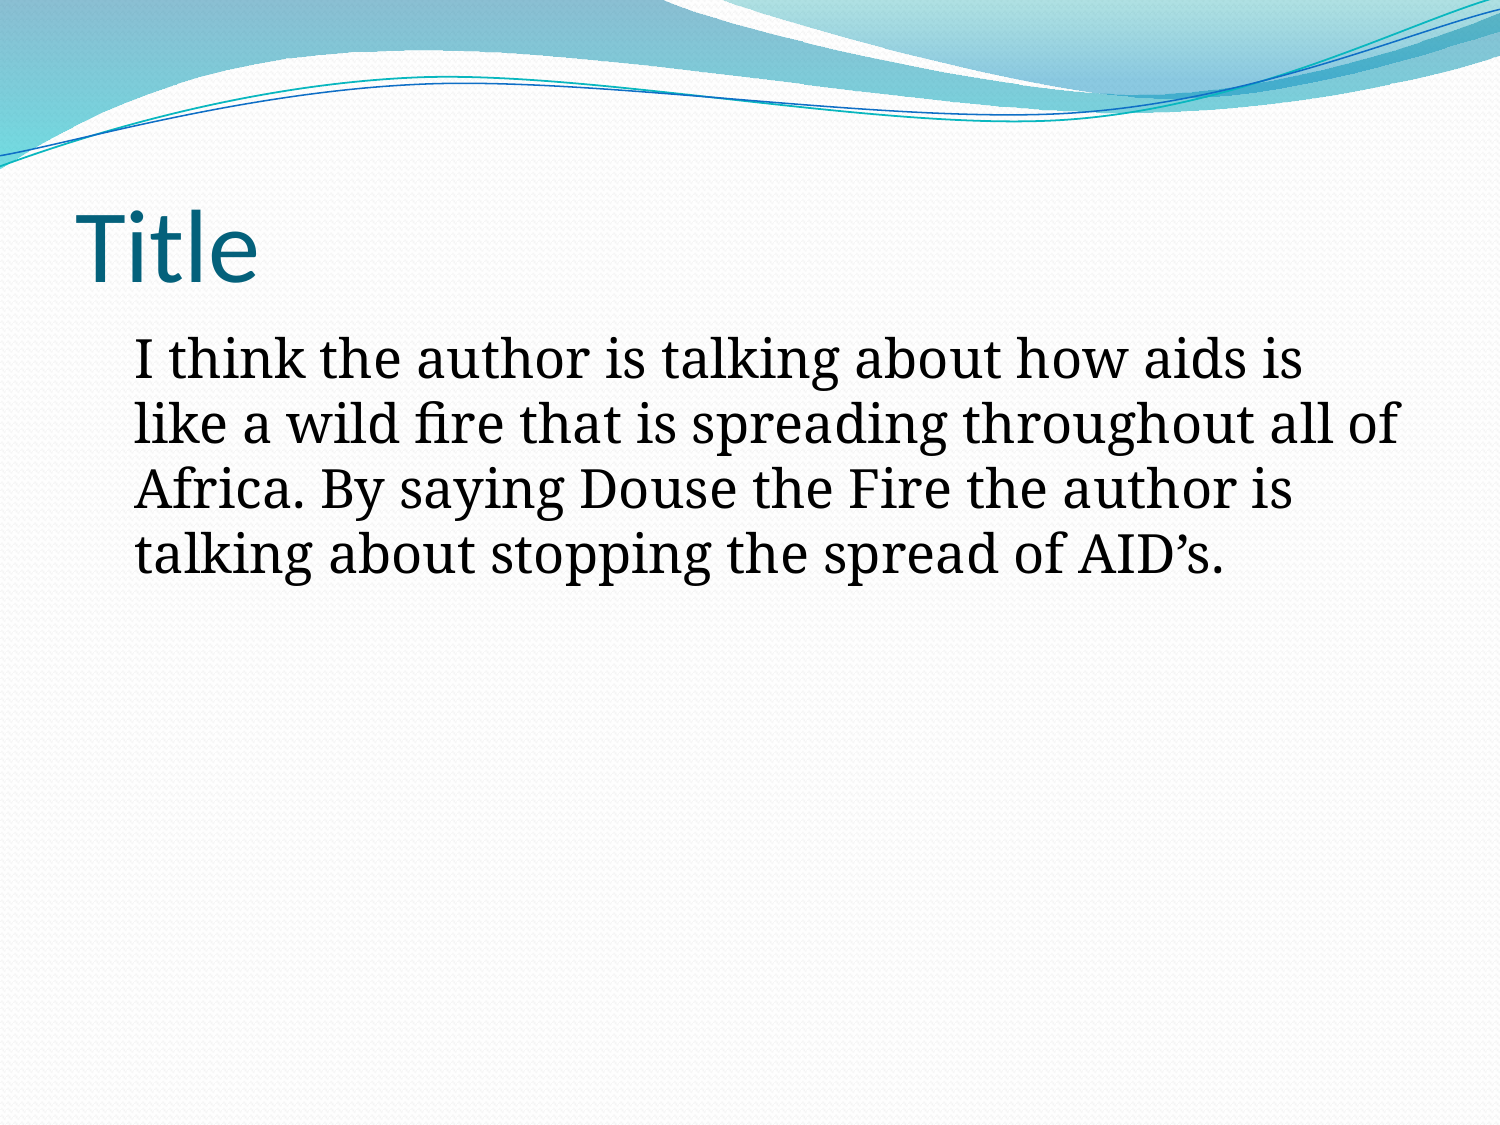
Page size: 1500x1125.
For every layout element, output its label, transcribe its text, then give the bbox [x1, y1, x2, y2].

list I think the author is talking about how aids is like a wild fire that is spreading throughout all of Africa. By saying Douse the Fire the author is talking about stopping the spread of AID’s. [75, 317, 1425, 1038]
title Title [75, 115, 1425, 303]
